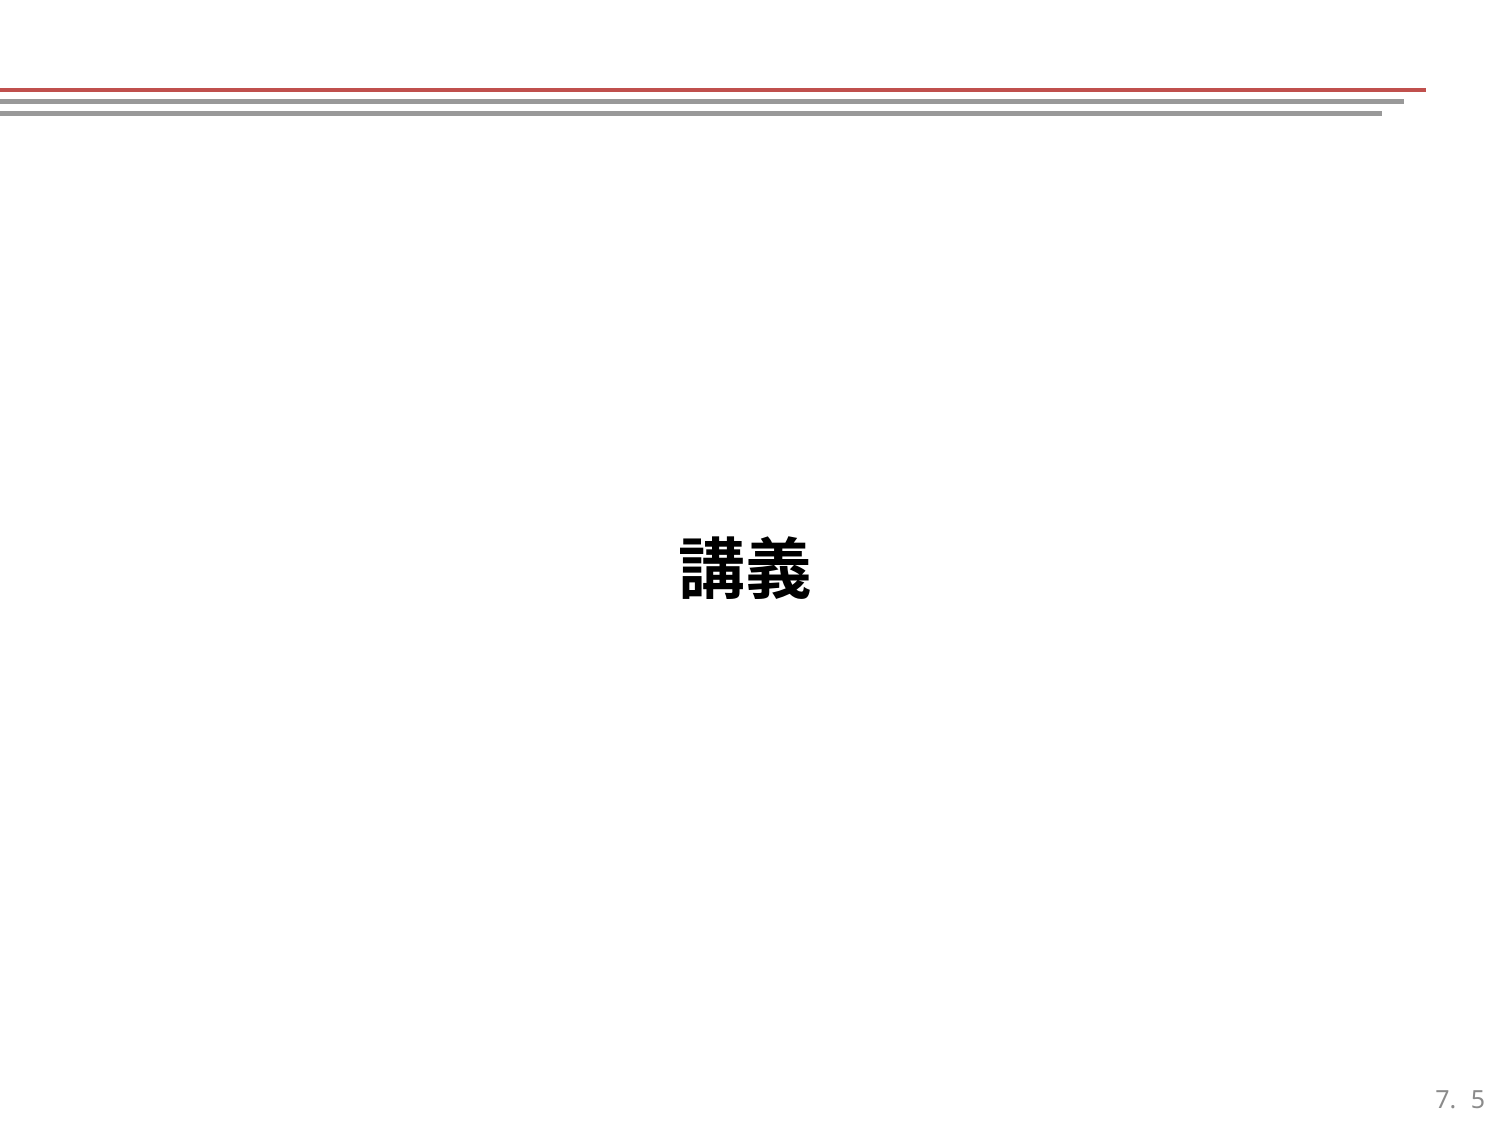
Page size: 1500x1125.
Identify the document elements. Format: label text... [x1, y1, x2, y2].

slide_number 4 [1381, 1065, 1500, 1125]
text_box 講義 [27, 517, 1464, 616]
